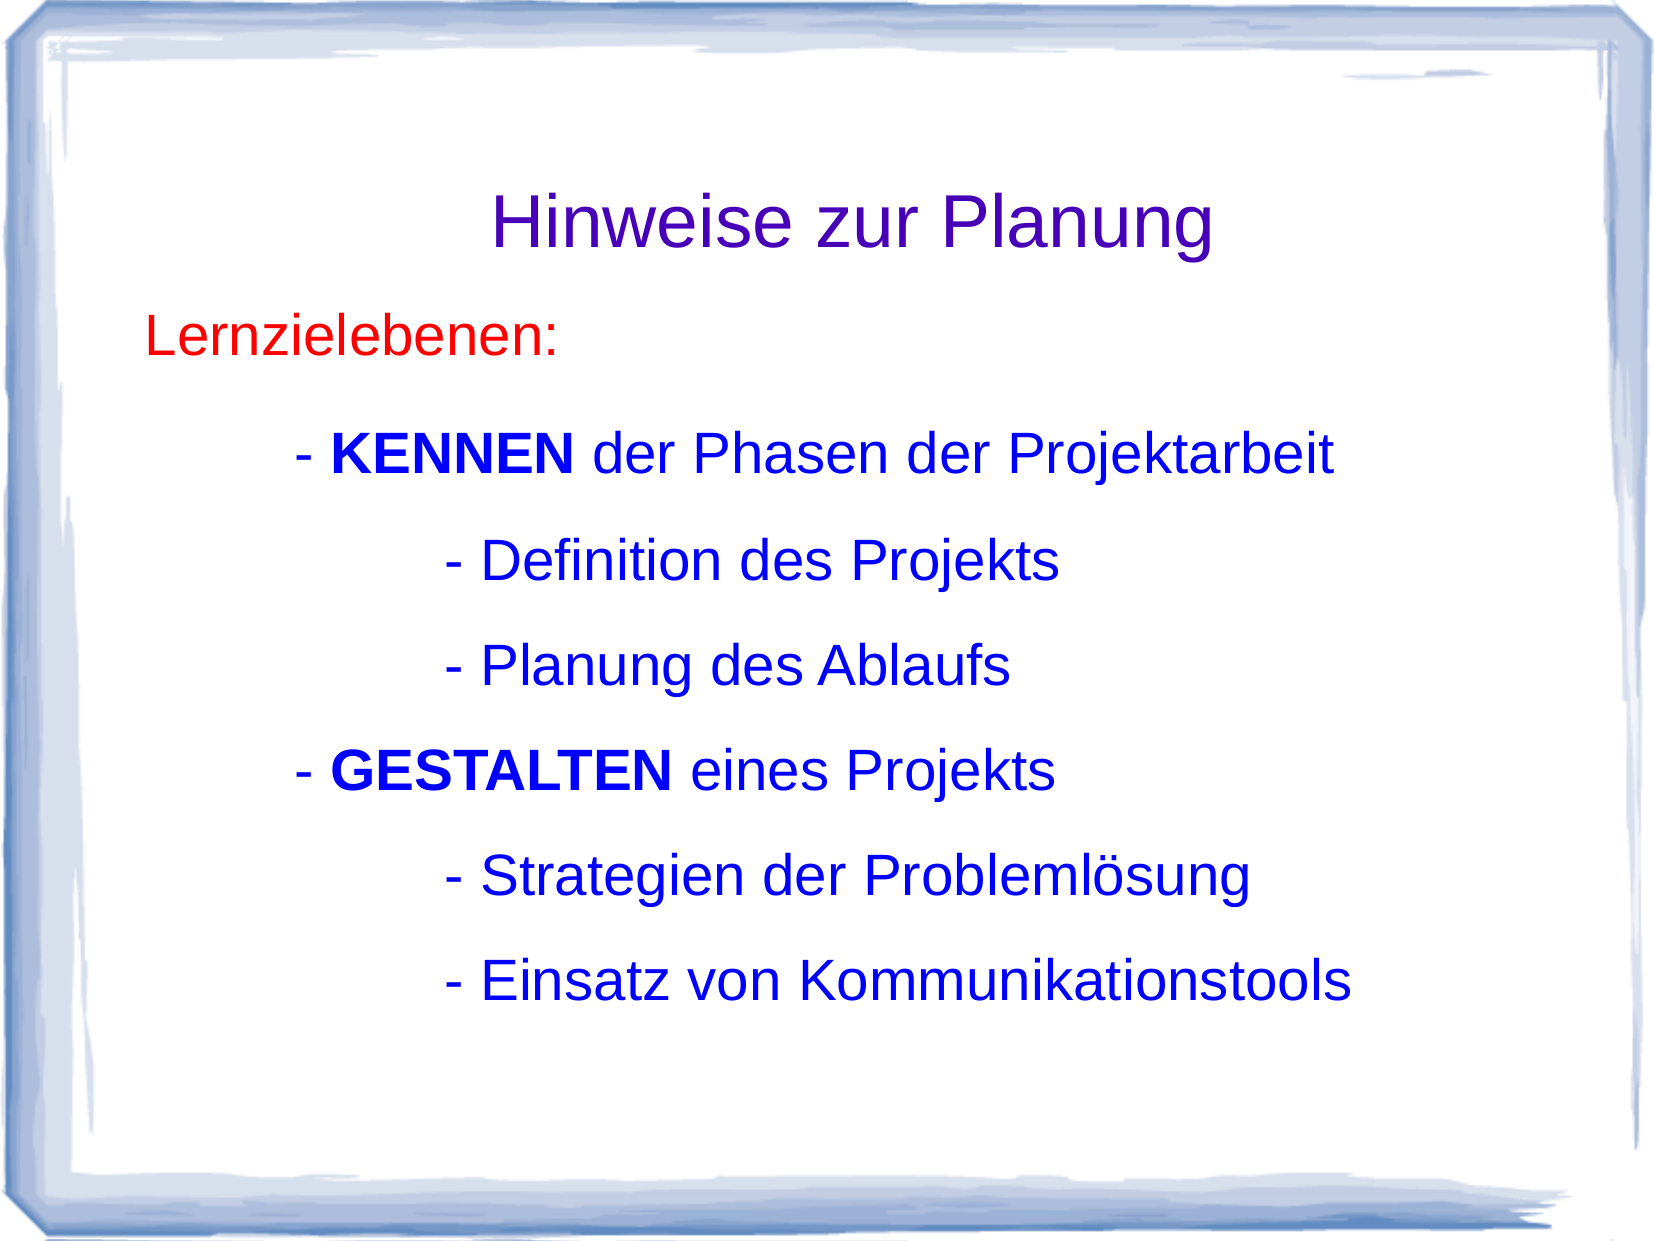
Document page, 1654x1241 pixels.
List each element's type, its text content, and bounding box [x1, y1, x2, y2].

text_box Hinweise zur Planung Lernzielebenen: - KENNEN der Phasen der Projektarbeit - Definition des Projekts - Planung des Ablaufs - GESTALTEN eines Projekts - Strategien der Problemlösung - Einsatz von Kommunikationstools [129, 165, 1577, 984]
picture [0, 0, 1654, 1241]
